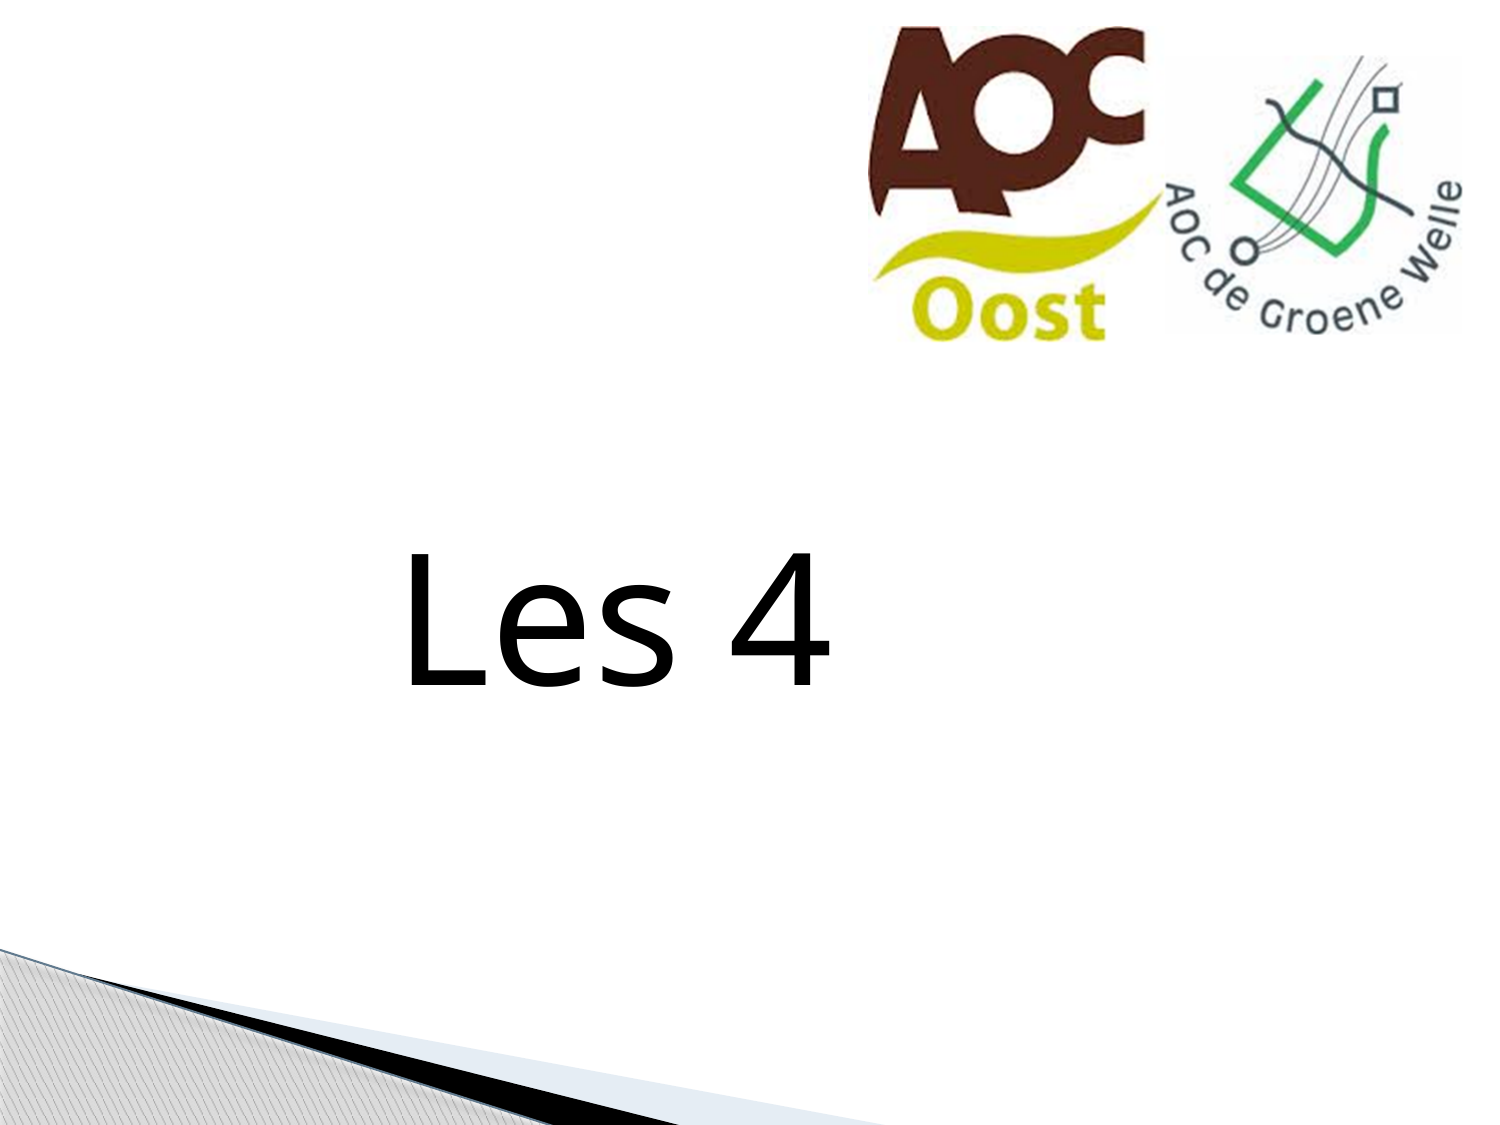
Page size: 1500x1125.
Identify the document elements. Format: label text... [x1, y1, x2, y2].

list Les 4 [75, 267, 1425, 986]
picture [867, 26, 1473, 365]
